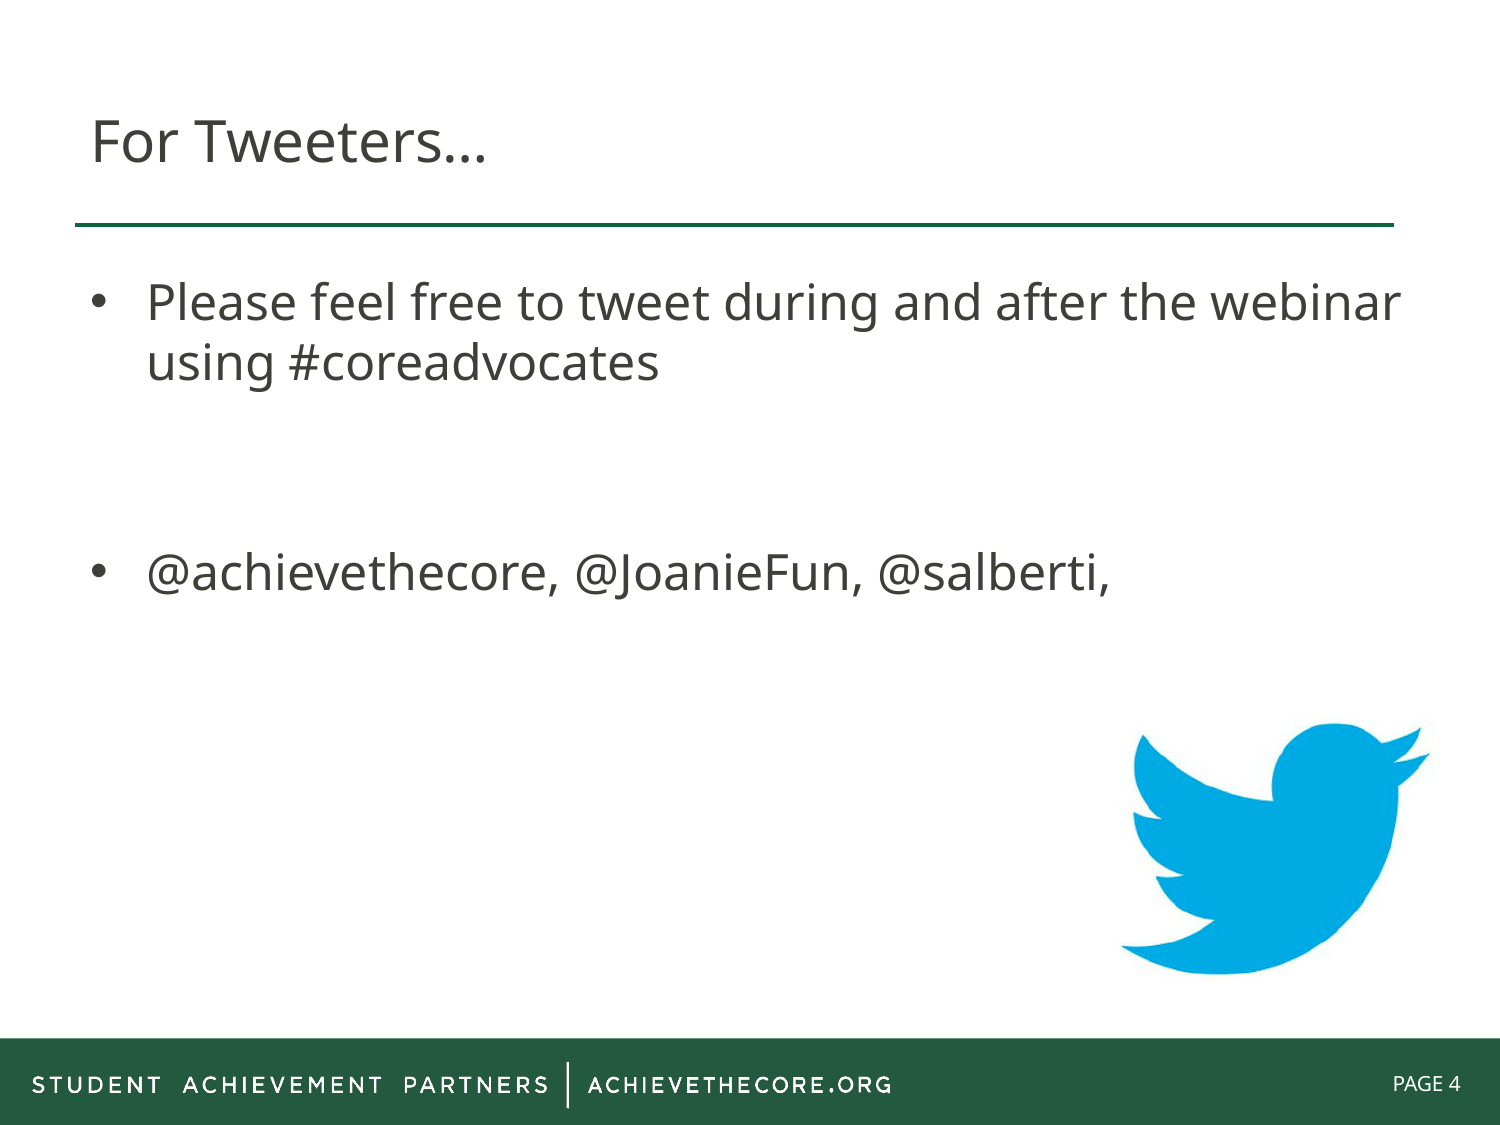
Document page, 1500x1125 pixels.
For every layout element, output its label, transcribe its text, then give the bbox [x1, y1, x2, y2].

title For Tweeters… [75, 45, 1425, 233]
list Please feel free to tweet during and after the webinar using #coreadvocates @achievethecore, @JoanieFun, @salberti, [75, 262, 1425, 1005]
picture [12, 1055, 911, 1112]
picture [1067, 693, 1500, 1005]
